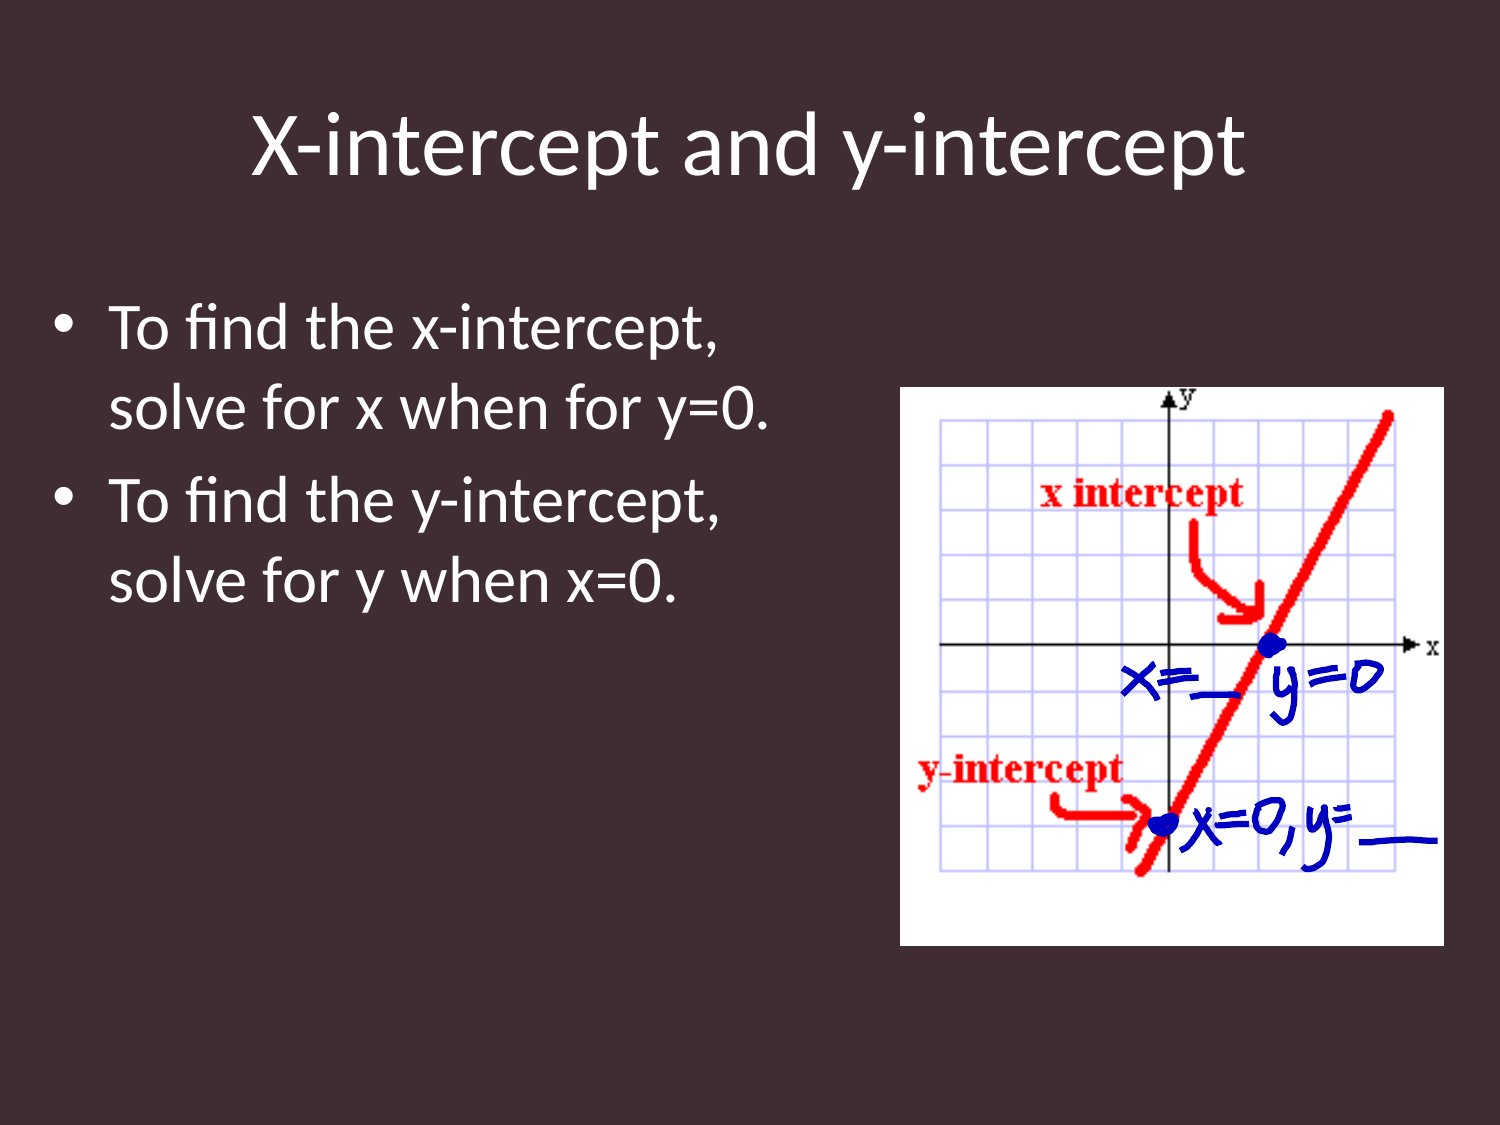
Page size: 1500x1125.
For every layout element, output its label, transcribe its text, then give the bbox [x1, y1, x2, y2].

list To find the x-intercept, solve for x when for y=0. To find the y-intercept, solve for y when x=0. [37, 275, 825, 1075]
title X-intercept and y-intercept [75, 45, 1425, 233]
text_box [899, 387, 1444, 946]
